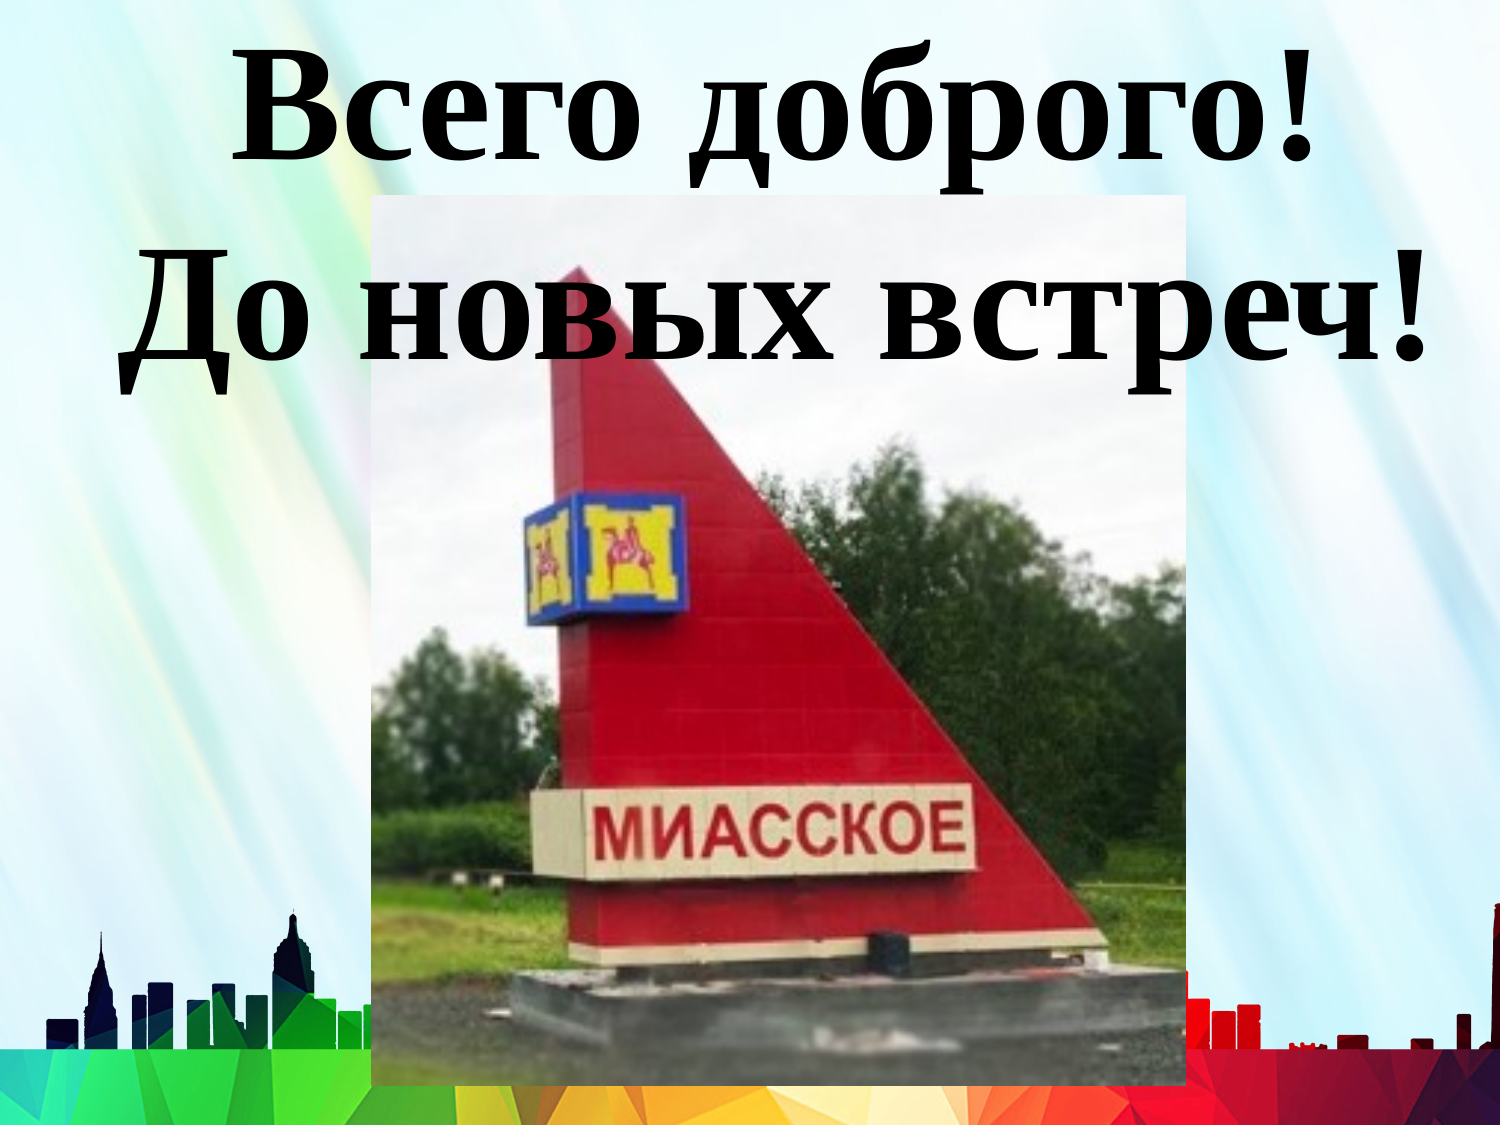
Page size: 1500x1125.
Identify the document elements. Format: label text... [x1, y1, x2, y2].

picture [0, 0, 1500, 1125]
text_box Всего доброго! До новых встреч! [102, 0, 1455, 401]
